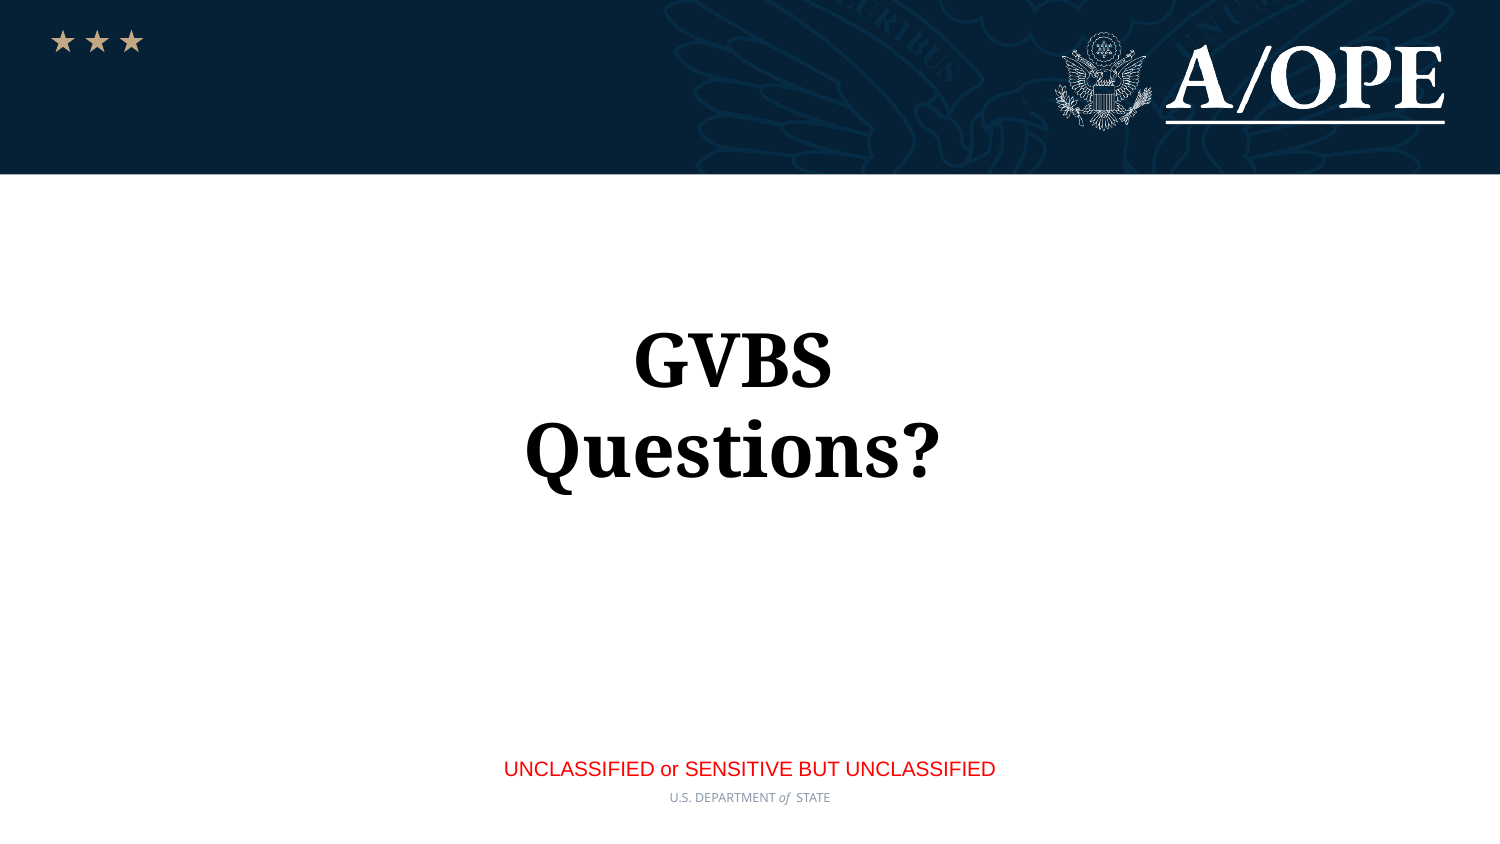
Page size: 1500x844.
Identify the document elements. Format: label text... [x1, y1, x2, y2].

title GVBS Questions? [211, 67, 1256, 739]
text_box UNCLASSIFIED or SENSITIVE BUT UNCLASSIFIED [489, 747, 1011, 788]
picture [587, 0, 1500, 174]
